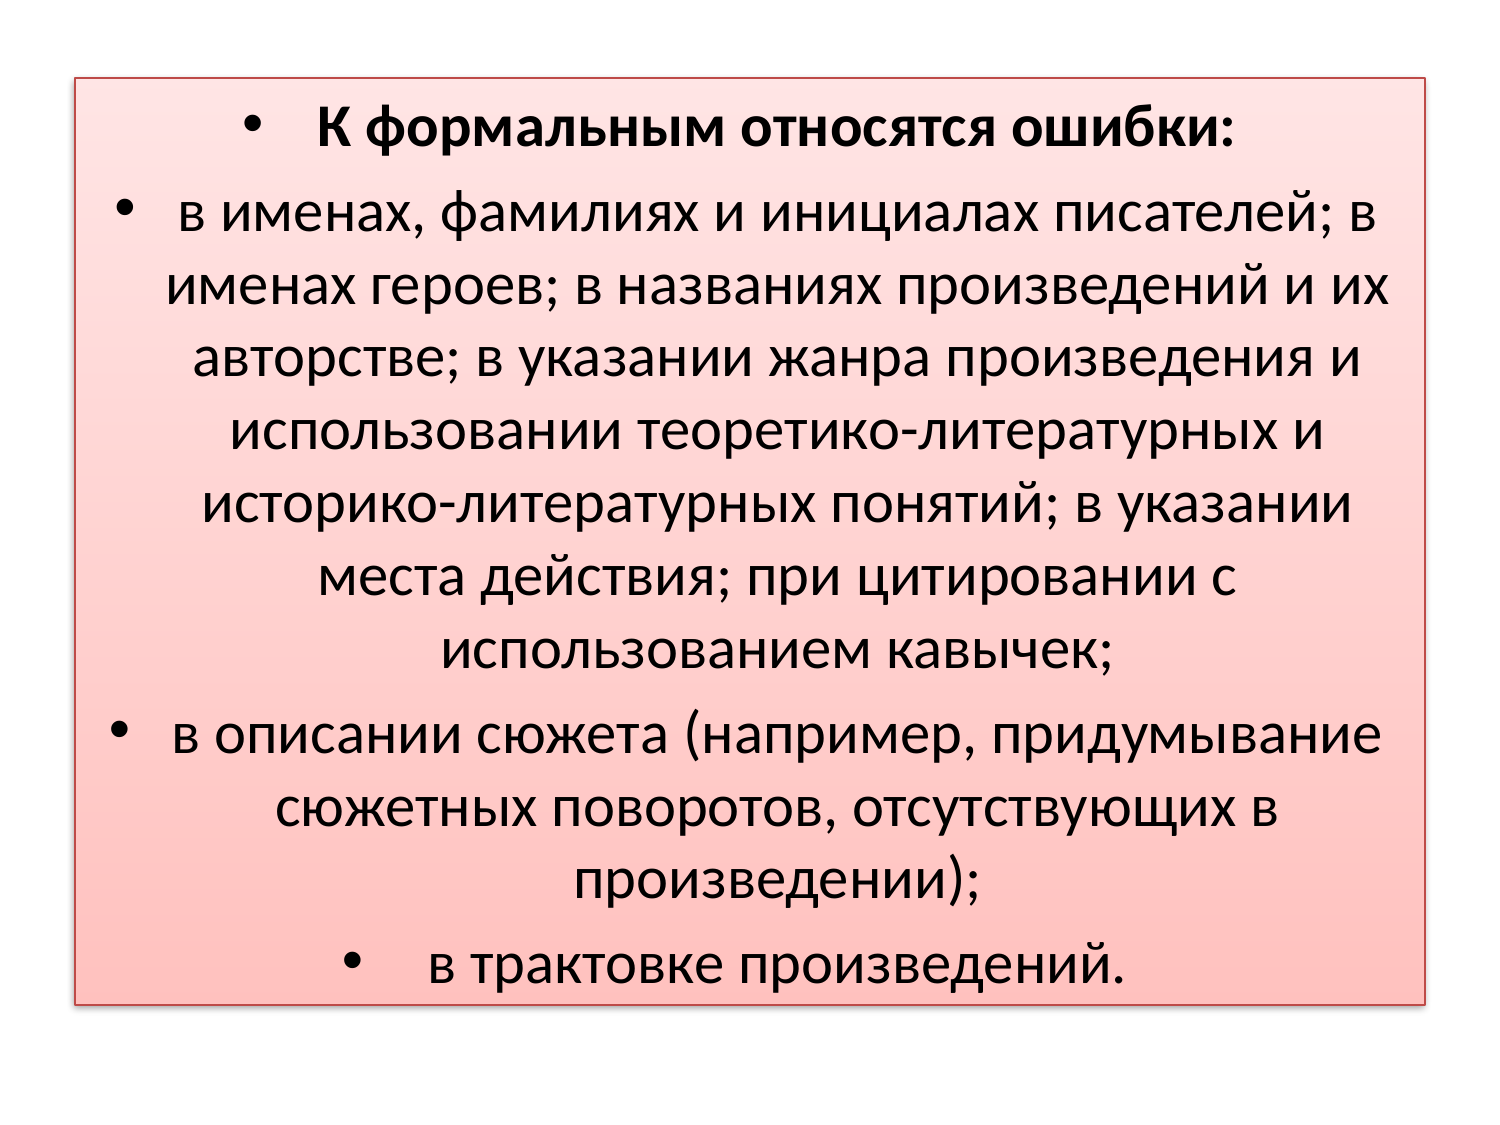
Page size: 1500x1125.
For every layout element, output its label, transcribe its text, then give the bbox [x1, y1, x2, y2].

list К формальным относятся ошибки: в именах, фамилиях и инициалах писателей; в именах героев; в названиях произведений и их авторстве; в указании жанра произведения и использовании теоретико-литературных и историко-литературных понятий; в указании места действия; при цитировании с использованием кавычек; в описании сюжета (например, придумывание сюжетных поворотов, отсутствующих в произведении); в трактовке произведений. [74, 77, 1426, 1006]
